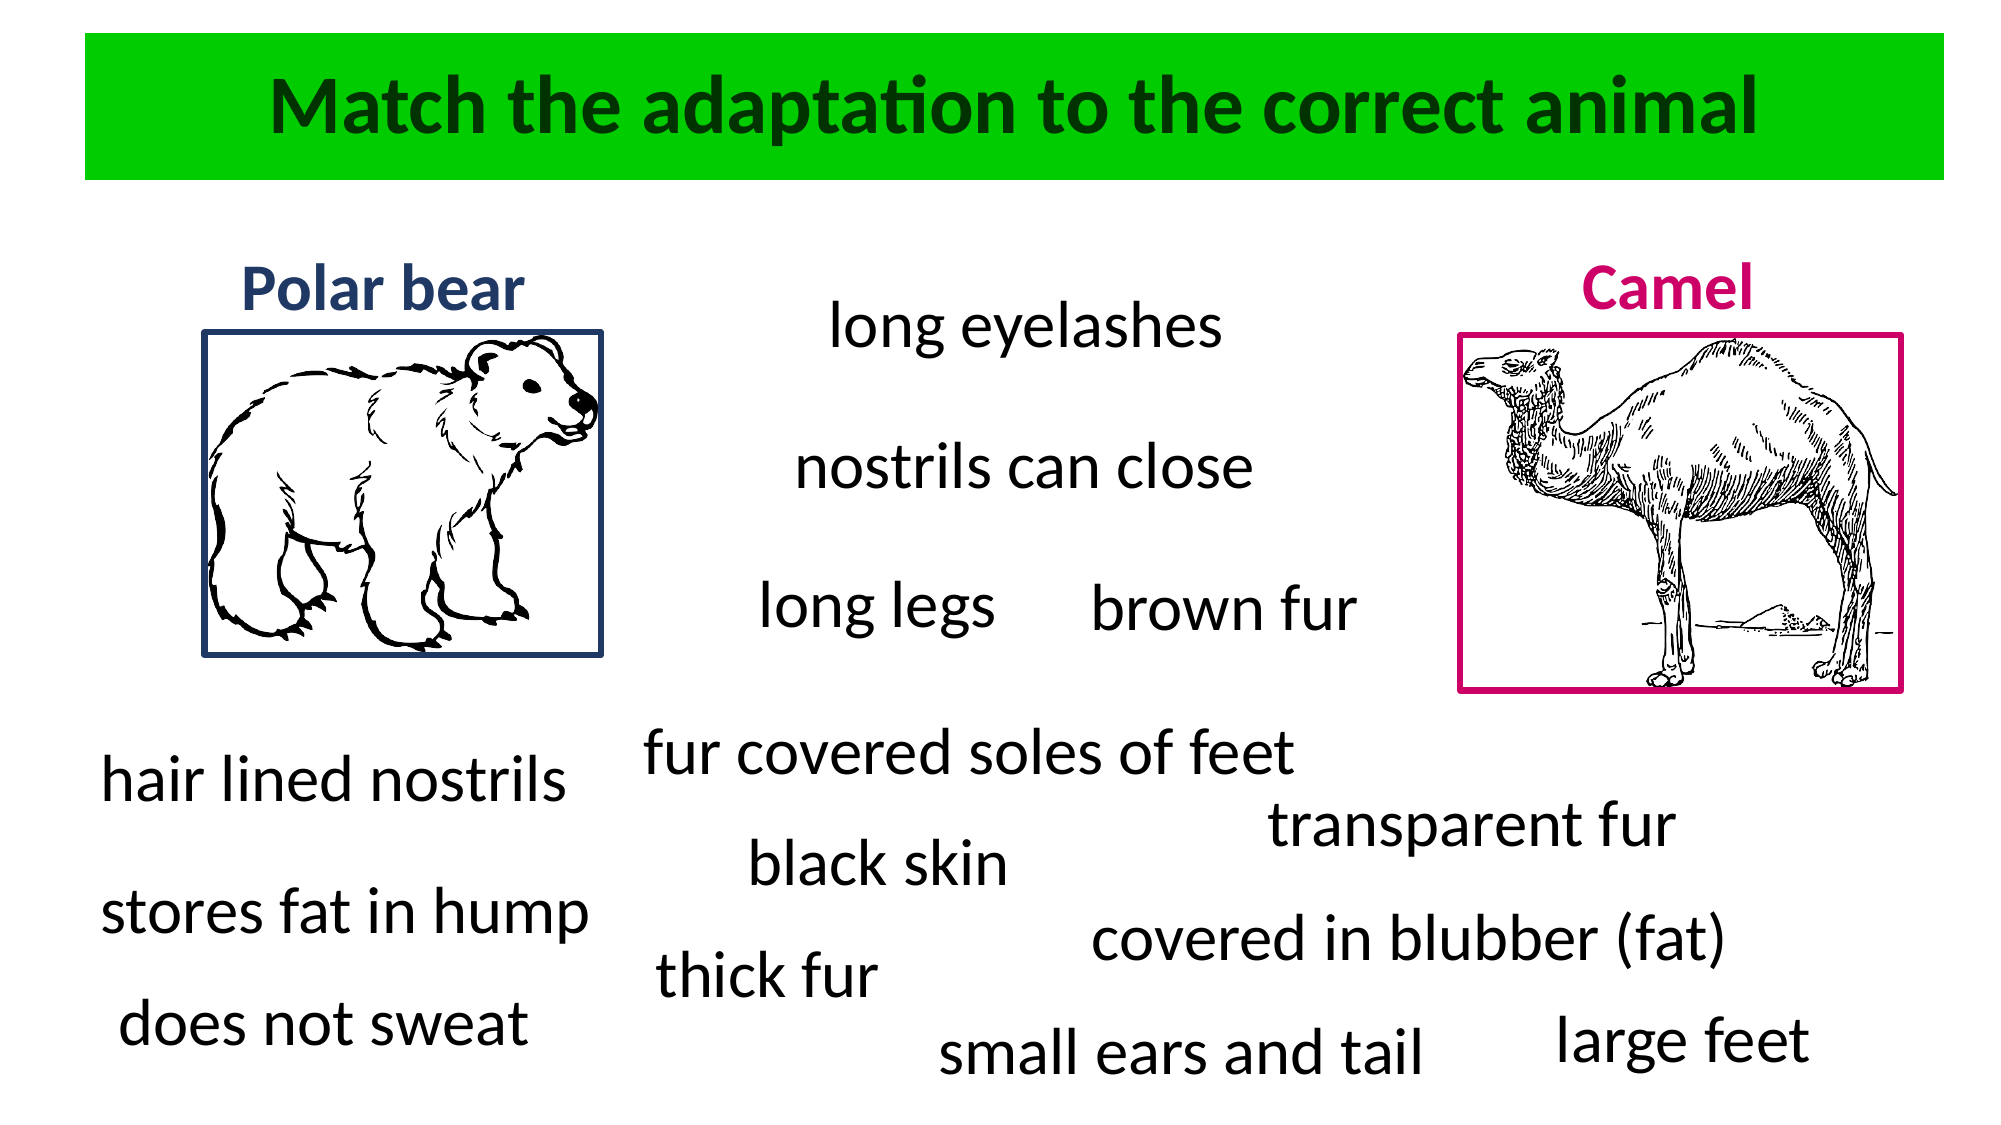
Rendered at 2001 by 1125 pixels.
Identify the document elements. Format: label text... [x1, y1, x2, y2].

picture [207, 335, 598, 653]
text_box hair lined nostrils [85, 727, 598, 822]
text_box covered in blubber (fat) [1077, 886, 1872, 981]
text_box does not sweat [103, 971, 598, 1066]
text_box thick fur [641, 923, 997, 1018]
text_box fur covered soles of feet [628, 700, 1330, 796]
text_box Camel [1567, 235, 1872, 330]
text_box transparent fur [1252, 772, 1742, 867]
text_box nostrils can close [780, 414, 1321, 510]
text_box large feet [1540, 988, 1898, 1083]
text_box Polar bear [227, 236, 624, 332]
text_box small ears and tail [923, 1000, 1469, 1096]
text_box stores fat in hump [85, 859, 656, 955]
text_box long eyelashes [813, 273, 1290, 369]
text_box black skin [732, 811, 1115, 907]
title Match the adaptation to the correct animal [85, 33, 1944, 180]
text_box brown fur [1075, 556, 1382, 651]
text_box long legs [744, 553, 1051, 648]
picture [1463, 338, 1898, 688]
